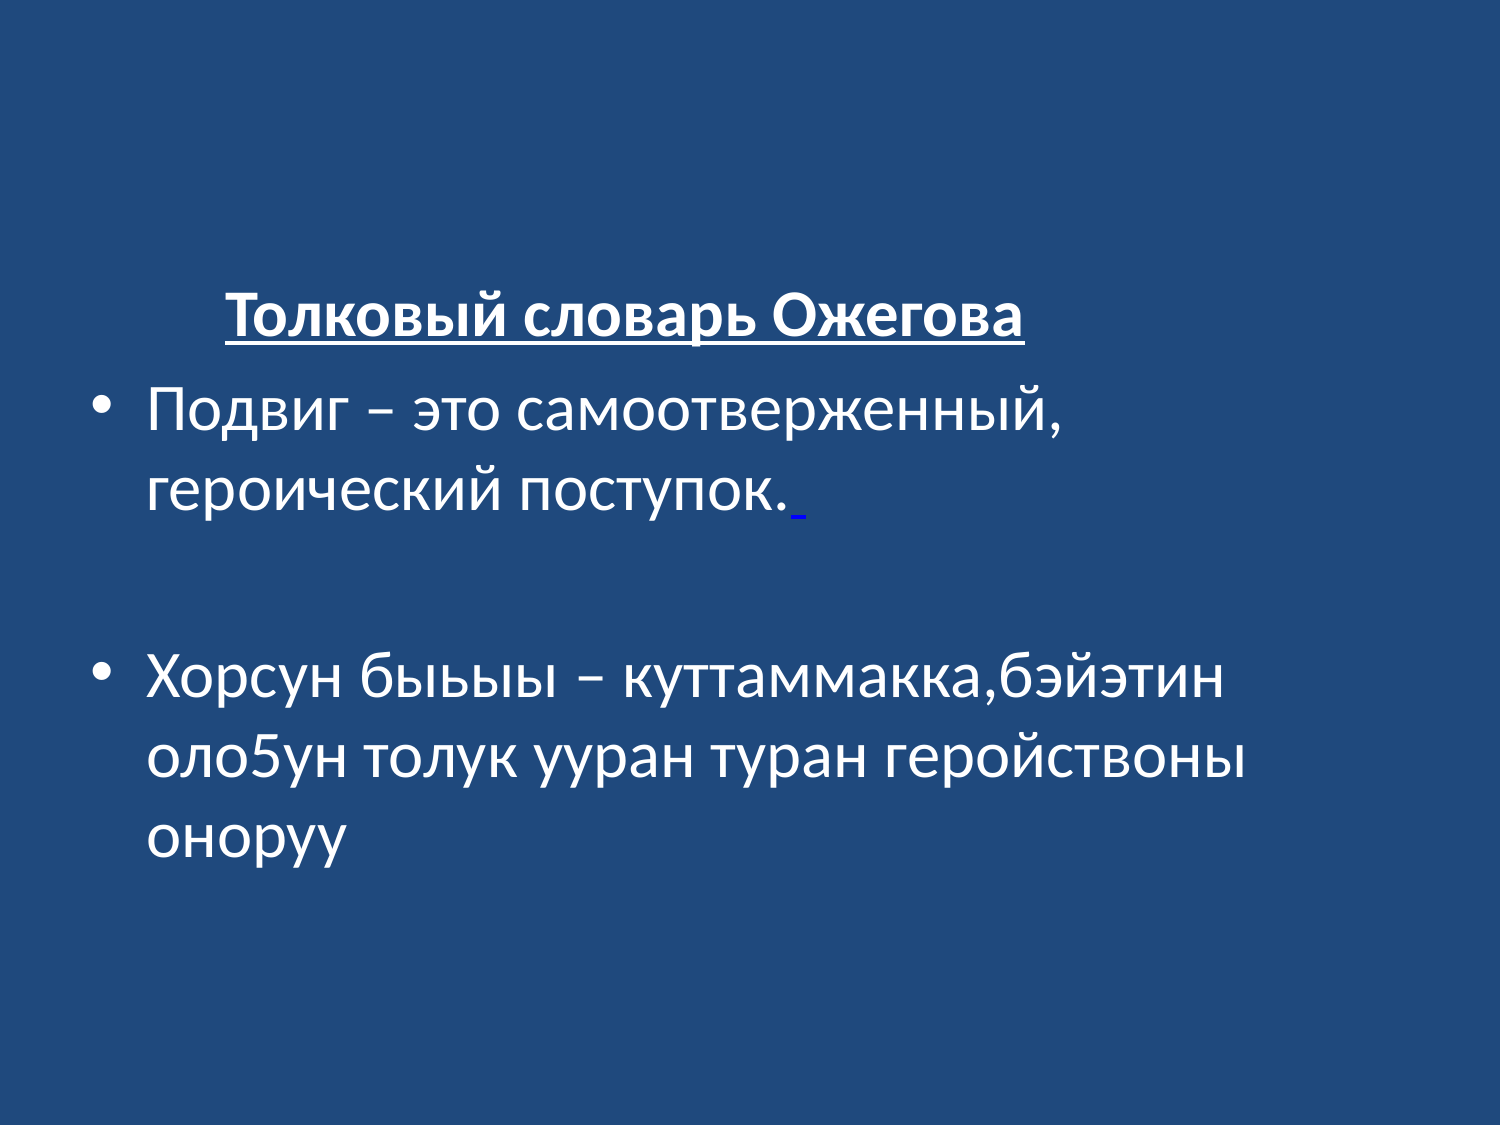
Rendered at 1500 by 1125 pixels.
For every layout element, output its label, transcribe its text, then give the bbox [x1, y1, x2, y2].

list Толковый словарь Ожегова Подвиг – это самоотверженный, героический поступок. Хорсун быьыы – куттаммакка,бэйэтин оло5ун толук ууран туран геройствоны оноруу [75, 262, 1425, 1005]
